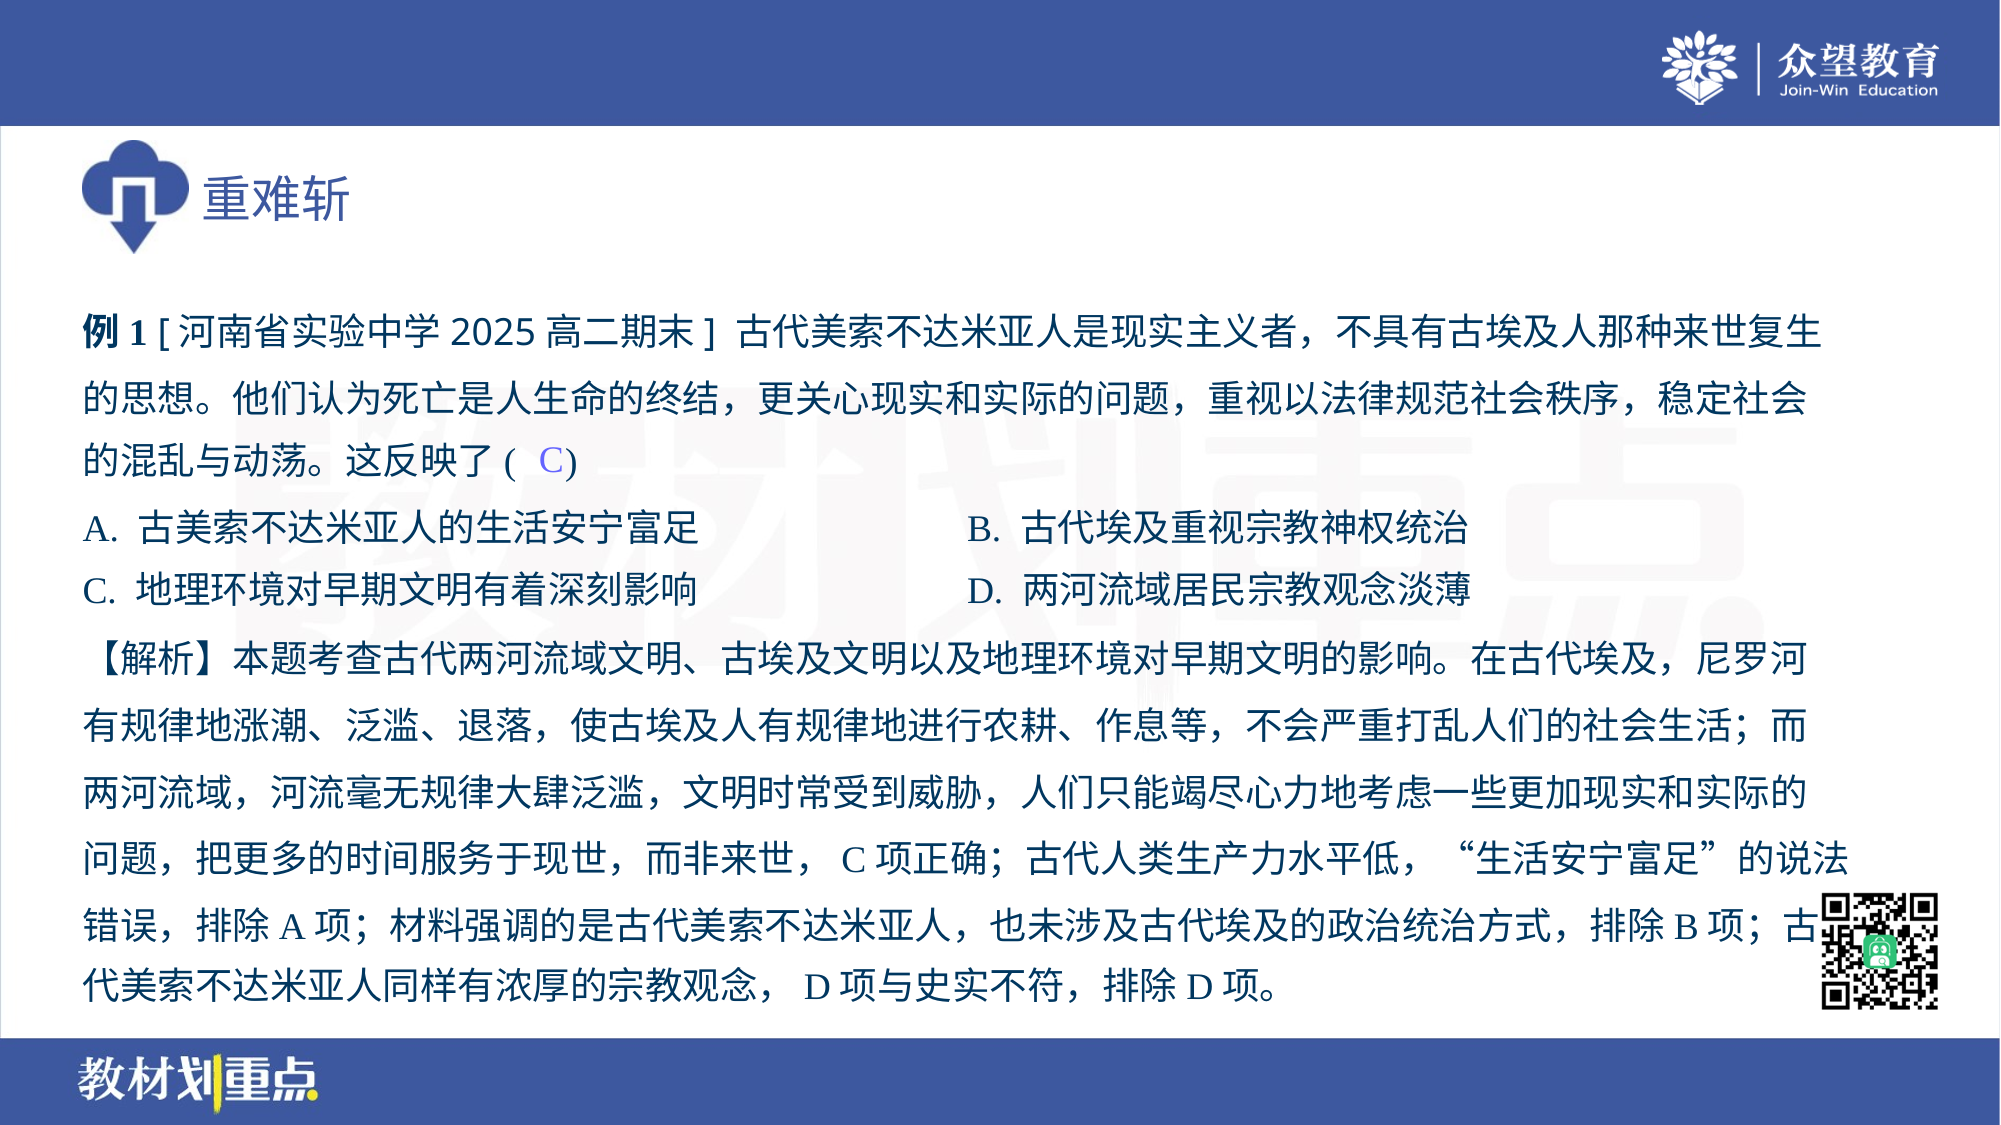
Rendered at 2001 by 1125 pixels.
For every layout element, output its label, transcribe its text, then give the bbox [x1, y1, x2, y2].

text_box 【解析】本题考查古代两河流域文明、古埃及文明以及地理环境对早期文明的影响。在古代埃及，尼罗河 有规律地涨潮、泛滥、退落，使古埃及人有规律地进行农耕、作息等，不会严重打乱人们的社会生活；而 两河流域，河流毫无规律大肆泛滥，文明时常受到威胁，人们只能竭尽心力地考虑一些更加现实和实际的 问题，把更多的时间服务于现世，而非来世，C项正确；古代人类生产力水平低，“生活安宁富足”的说法 错误，排除A项；材料强调的是古代美索不达米亚人，也未涉及古代埃及的政治统治方式，排除B项；古 代美索不达米亚人同样有浓厚的宗教观念，D项与史实不符，排除D项。 [82, 613, 1817, 1002]
text_box 例1 [河南省实验中学2025高二期末] 古代美索不达米亚人是现实主义者，不具有古埃及人那种来世复生 的思想。他们认为死亡是人生命的终结，更关心现实和实际的问题，重视以法律规范社会秩序，稳定社会 的混乱与动荡。这反映了( ) [82, 286, 1817, 476]
text_box A. 古美索不达米亚人的生活安宁富足 B. 古代埃及重视宗教神权统治 C. 地理环境对早期文明有着深刻影响 D. 两河流域居民宗教观念淡薄 [82, 482, 1817, 605]
text_box C [525, 417, 578, 475]
picture [0, 0, 2000, 1125]
